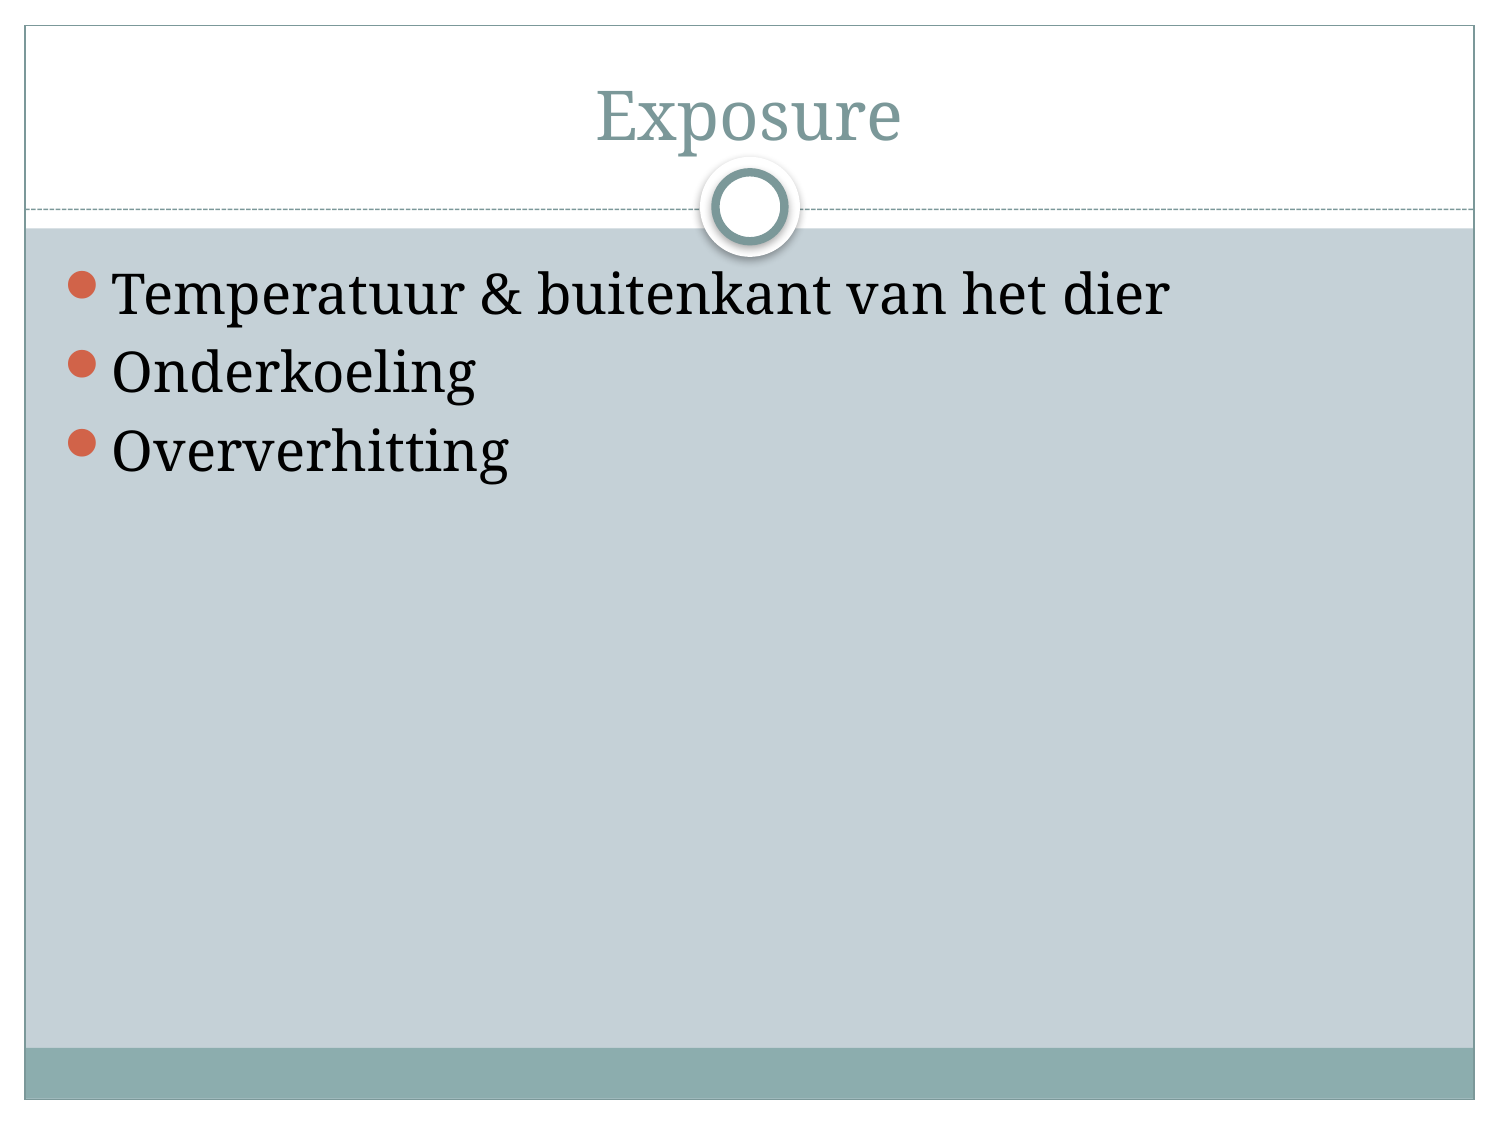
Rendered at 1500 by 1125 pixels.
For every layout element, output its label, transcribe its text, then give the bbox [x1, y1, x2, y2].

title Exposure [49, 37, 1450, 162]
list Temperatuur & buitenkant van het dier Onderkoeling Oververhitting [49, 250, 1445, 1001]
